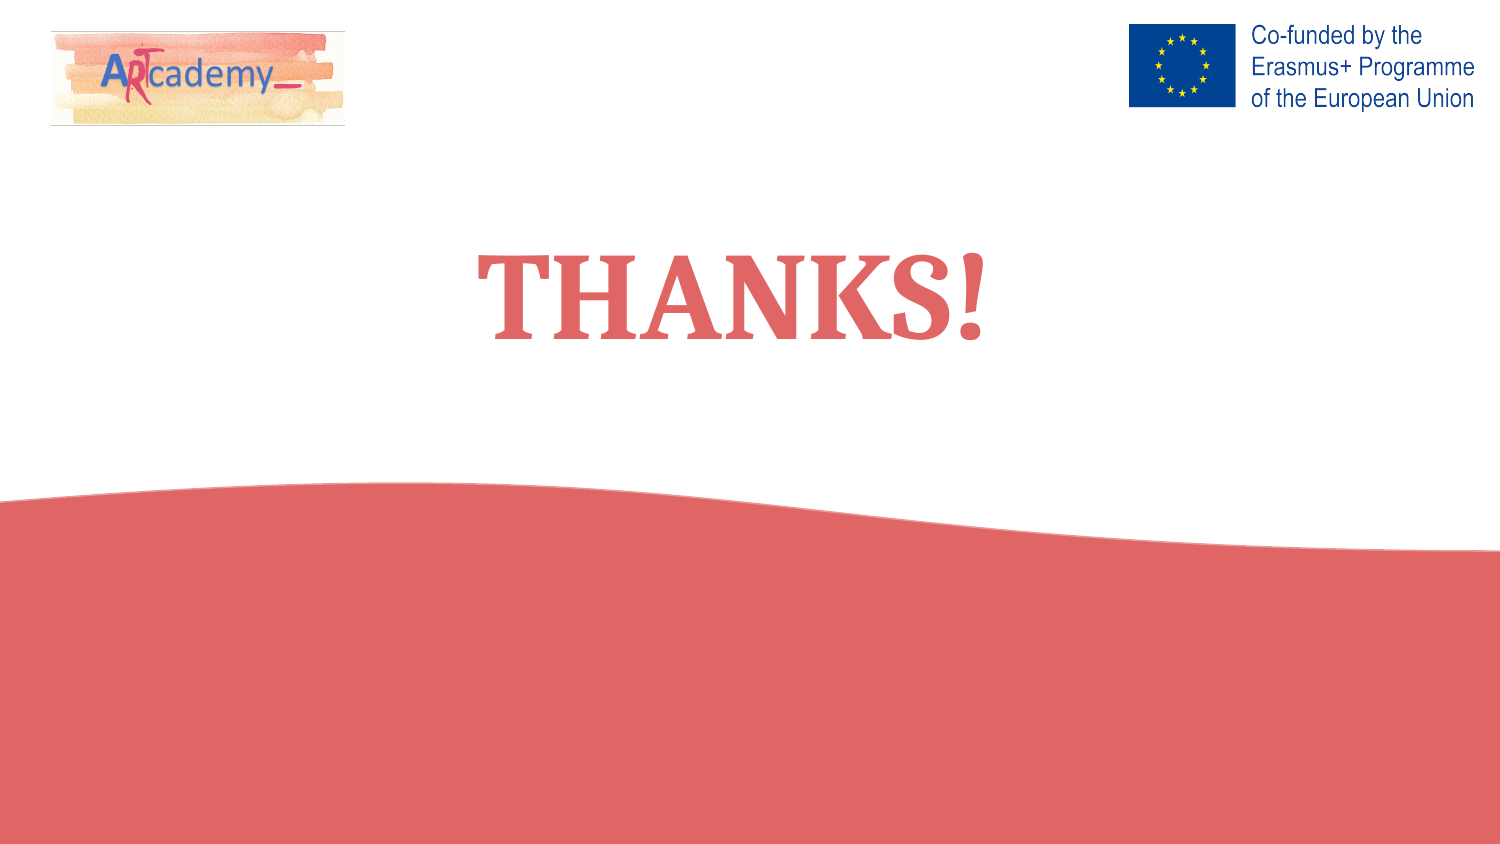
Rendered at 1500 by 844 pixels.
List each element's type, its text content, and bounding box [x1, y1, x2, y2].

title THANKS! [150, 200, 1322, 398]
picture [50, 12, 345, 159]
picture [1129, 24, 1474, 112]
text_box [0, 483, 1500, 844]
